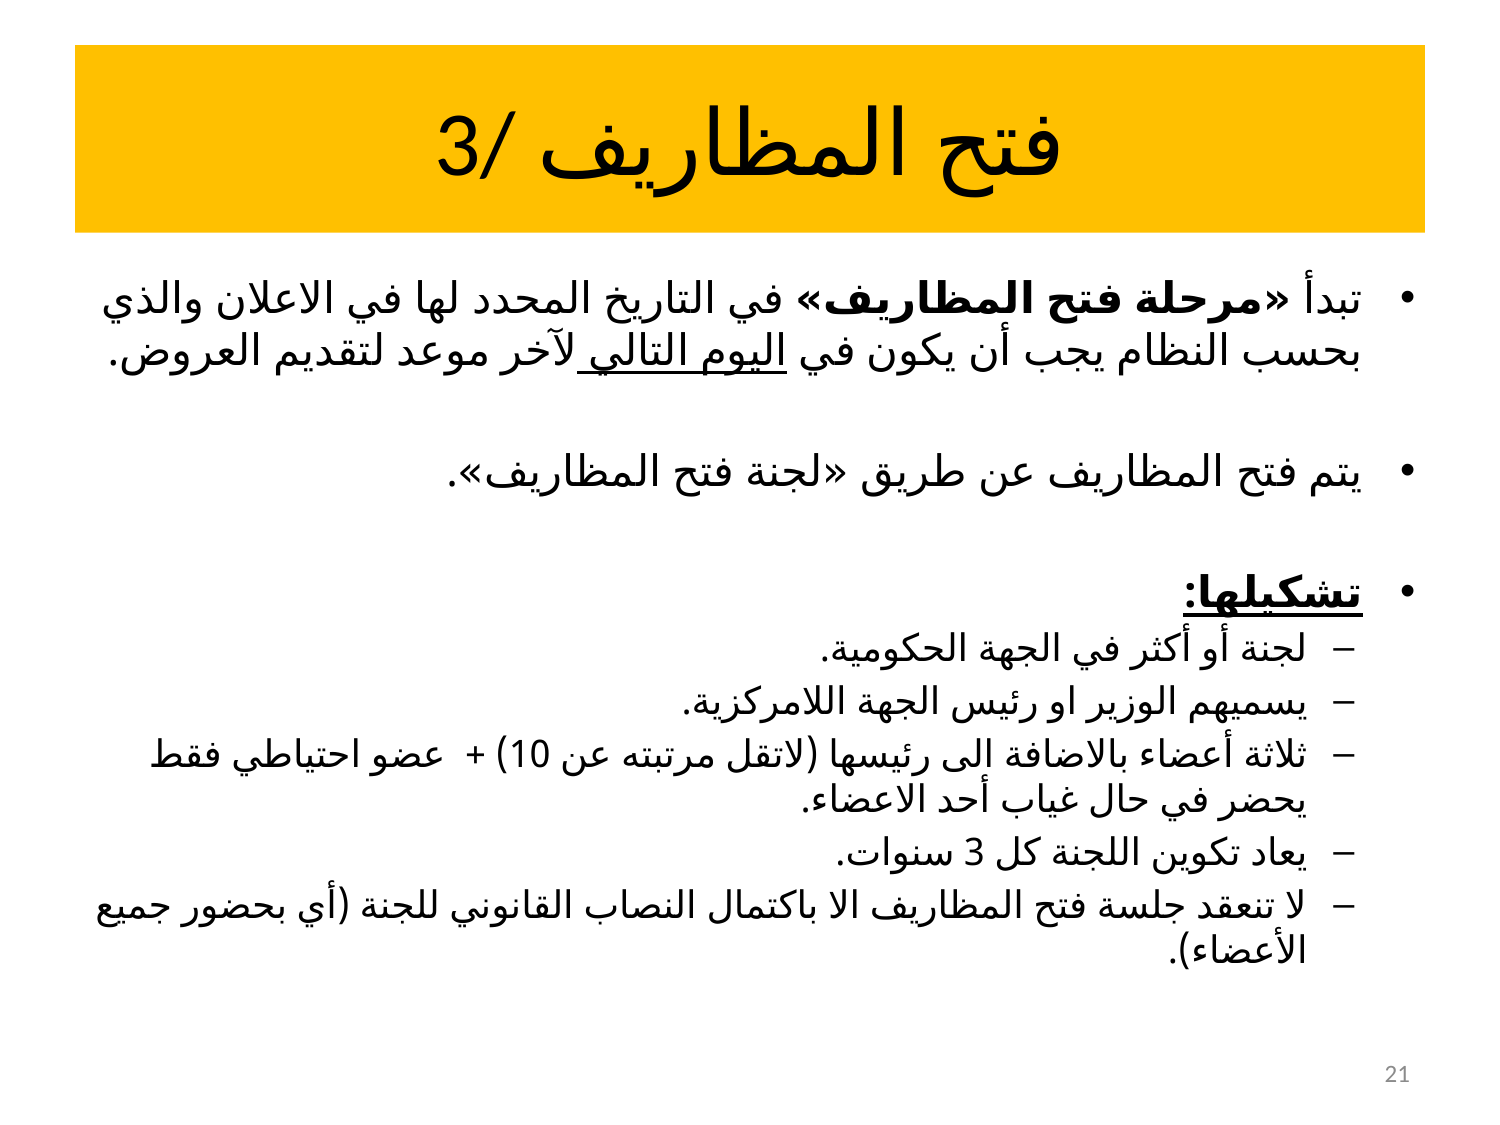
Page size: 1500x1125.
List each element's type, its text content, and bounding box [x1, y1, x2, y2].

title 3/ فتح المظاريف [75, 45, 1425, 233]
slide_number 21 [1074, 1042, 1425, 1103]
list تبدأ «مرحلة فتح المظاريف» في التاريخ المحدد لها في الاعلان والذي بحسب النظام يجب أن يكون في اليوم التالي لآخر موعد لتقديم العروض. يتم فتح المظاريف عن طريق «لجنة فتح المظاريف». تشكيلها: لجنة أو أكثر في الجهة الحكومية. يسميهم الوزير او رئيس الجهة اللامركزية. ثلاثة أعضاء بالاضافة الى رئيسها (لاتقل مرتبته عن 10) + عضو احتياطي فقط يحضر في حال غياب أحد الاعضاء. يعاد تكوين اللجنة كل 3 سنوات. لا تنعقد جلسة فتح المظاريف الا باكتمال النصاب القانوني للجنة (أي بحضور جميع الأعضاء). [75, 262, 1425, 1005]
